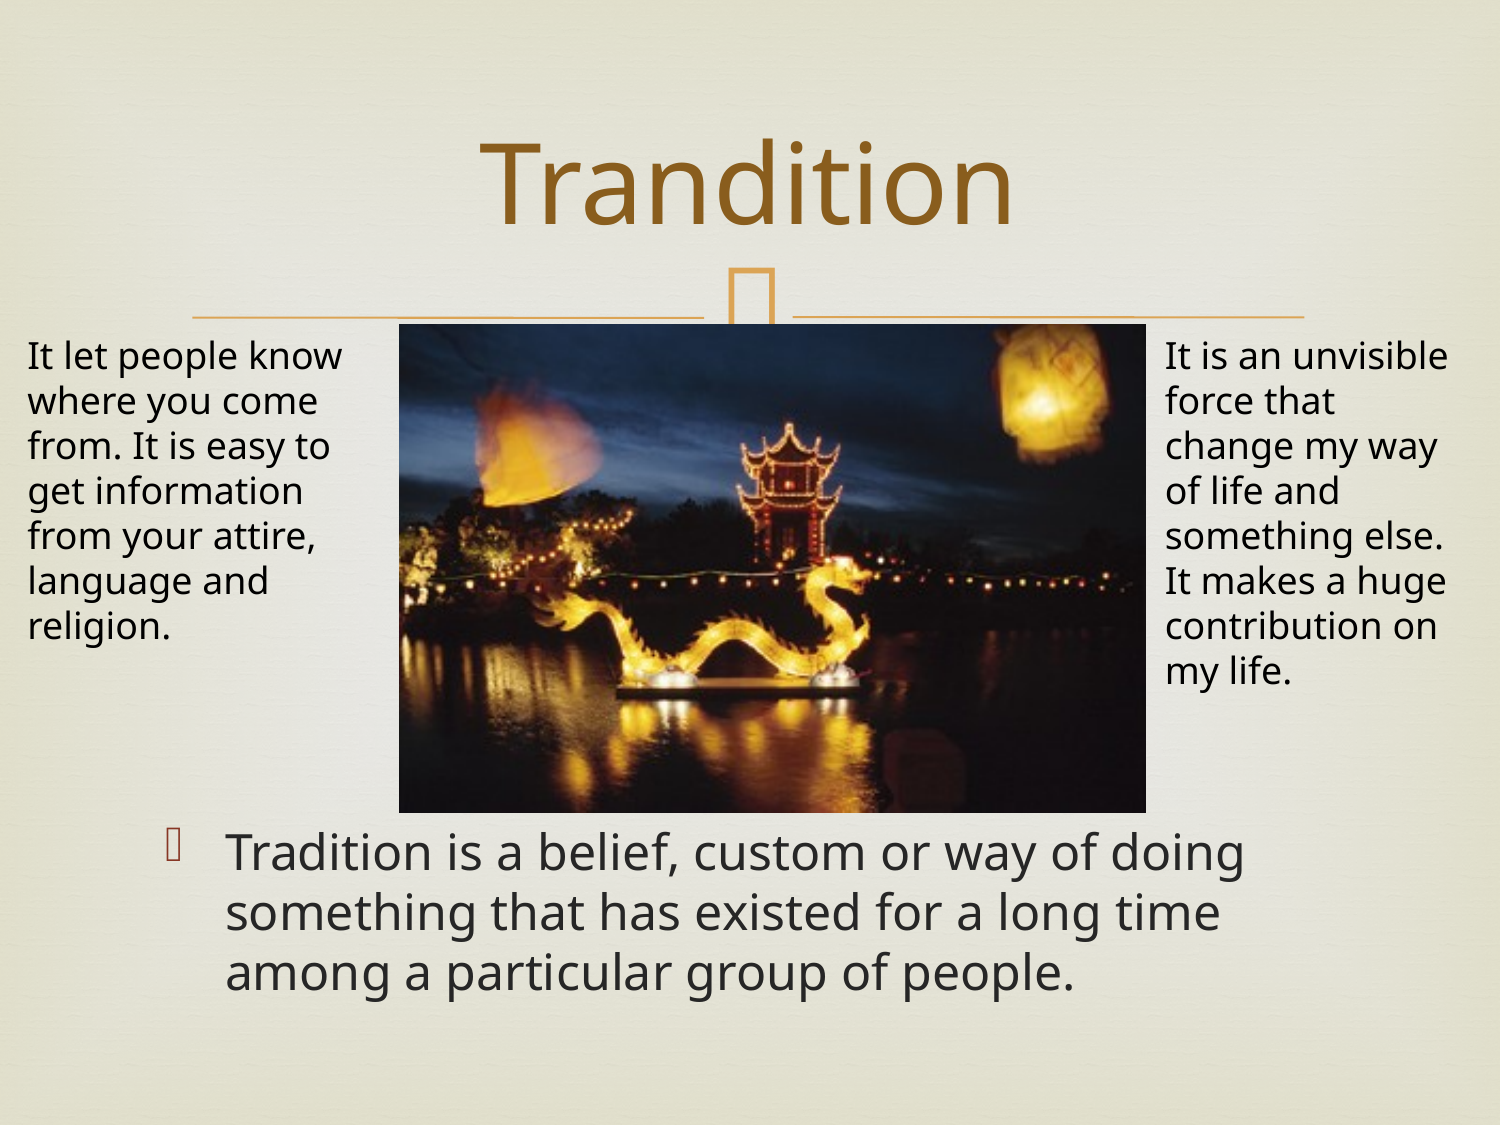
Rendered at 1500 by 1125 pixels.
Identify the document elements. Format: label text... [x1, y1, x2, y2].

list Tradition is a belief, custom or way of doing something that has existed for a long time among a particular group of people. [150, 812, 1375, 1050]
text_box It is an unvisible force that change my way of life and something else. It makes a huge contribution on my life. [1149, 324, 1488, 700]
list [399, 324, 1146, 813]
text_box It let people know where you come from. It is easy to get information from your attire, language and religion. [12, 324, 388, 655]
title Trandition [112, 93, 1386, 267]
